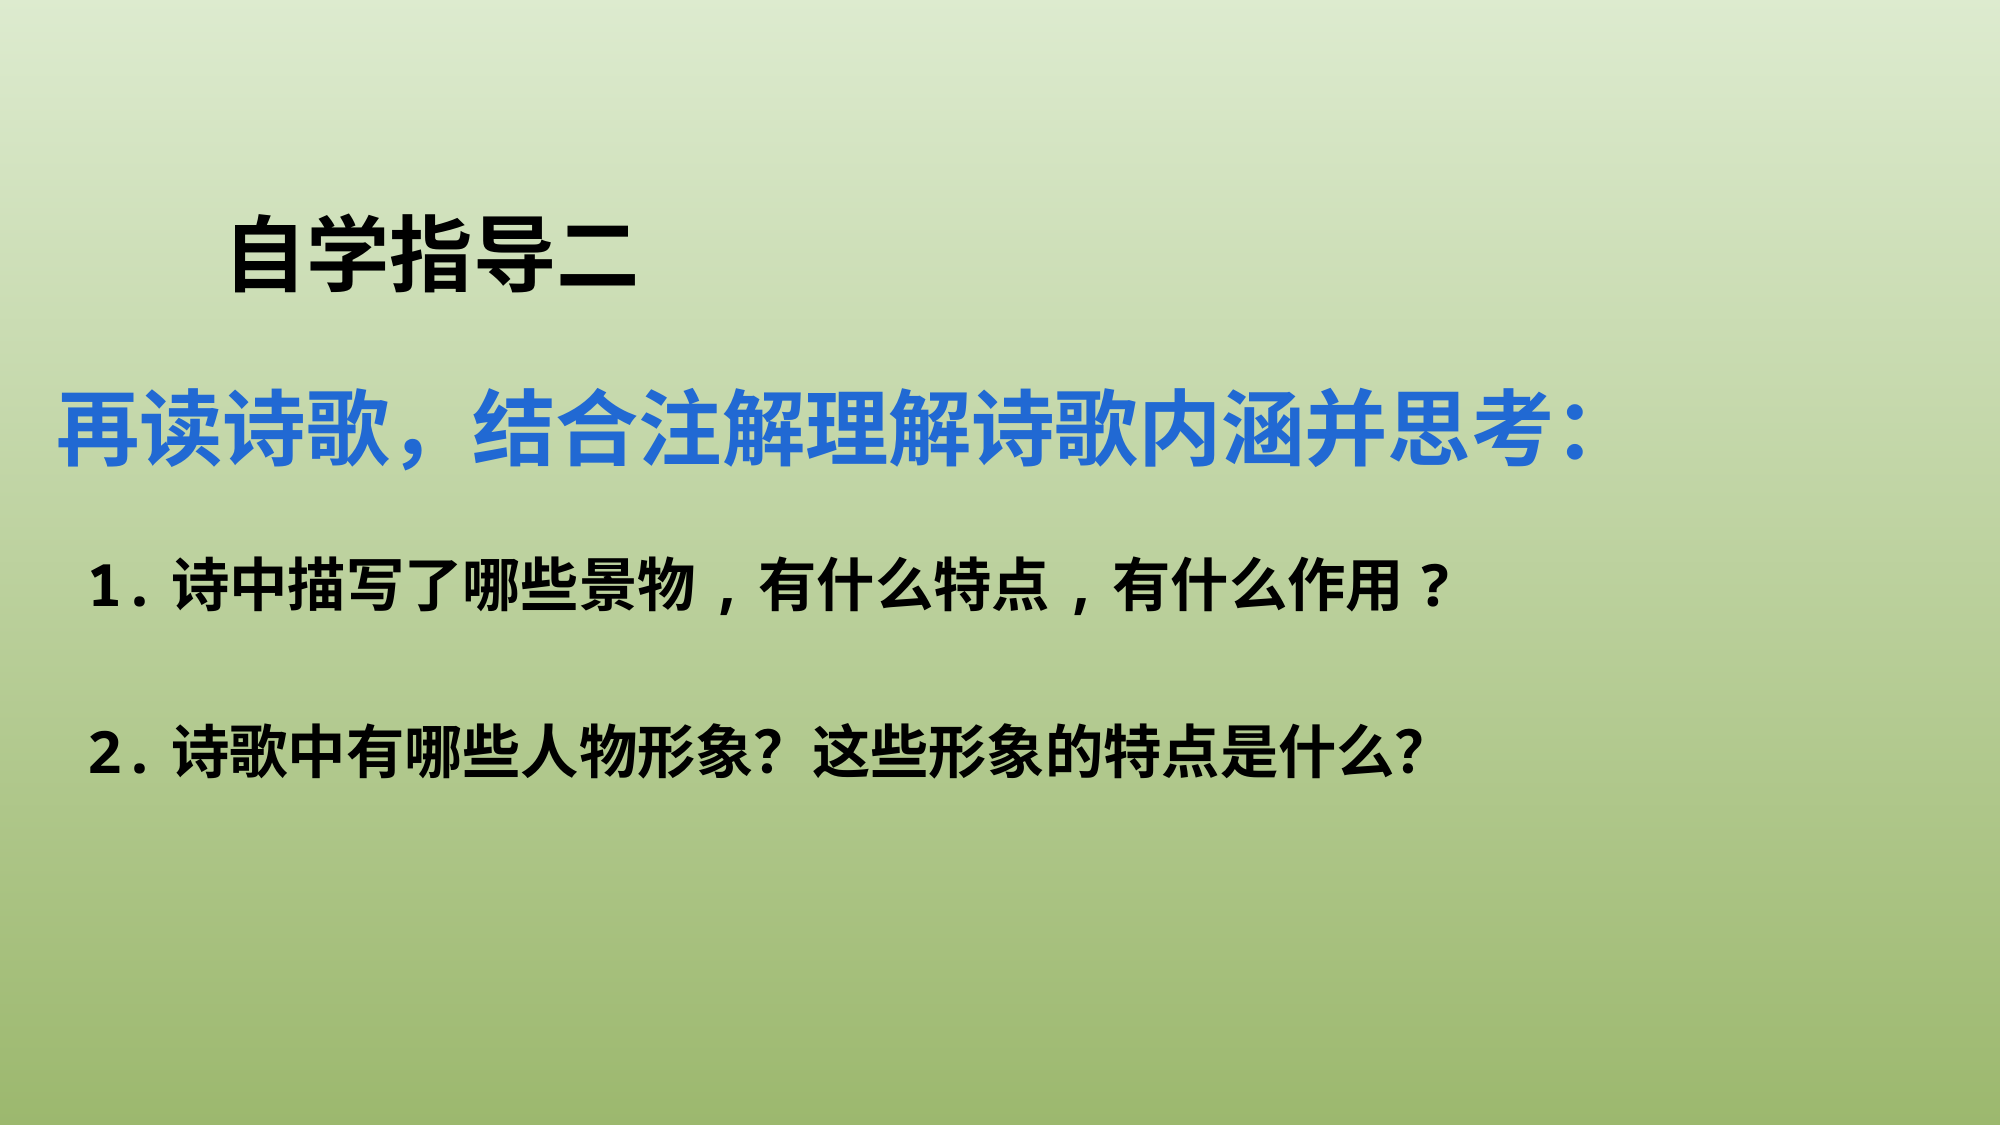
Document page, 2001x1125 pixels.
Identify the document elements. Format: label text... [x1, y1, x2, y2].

text_box 1.诗中描写了哪些景物,有什么特点,有什么作用? 2.诗歌中有哪些人物形象？这些形象的特点是什么？ [72, 548, 1890, 855]
list 自学指导二 再读诗歌，结合注解理解诗歌内涵并思考： [41, 198, 1823, 880]
